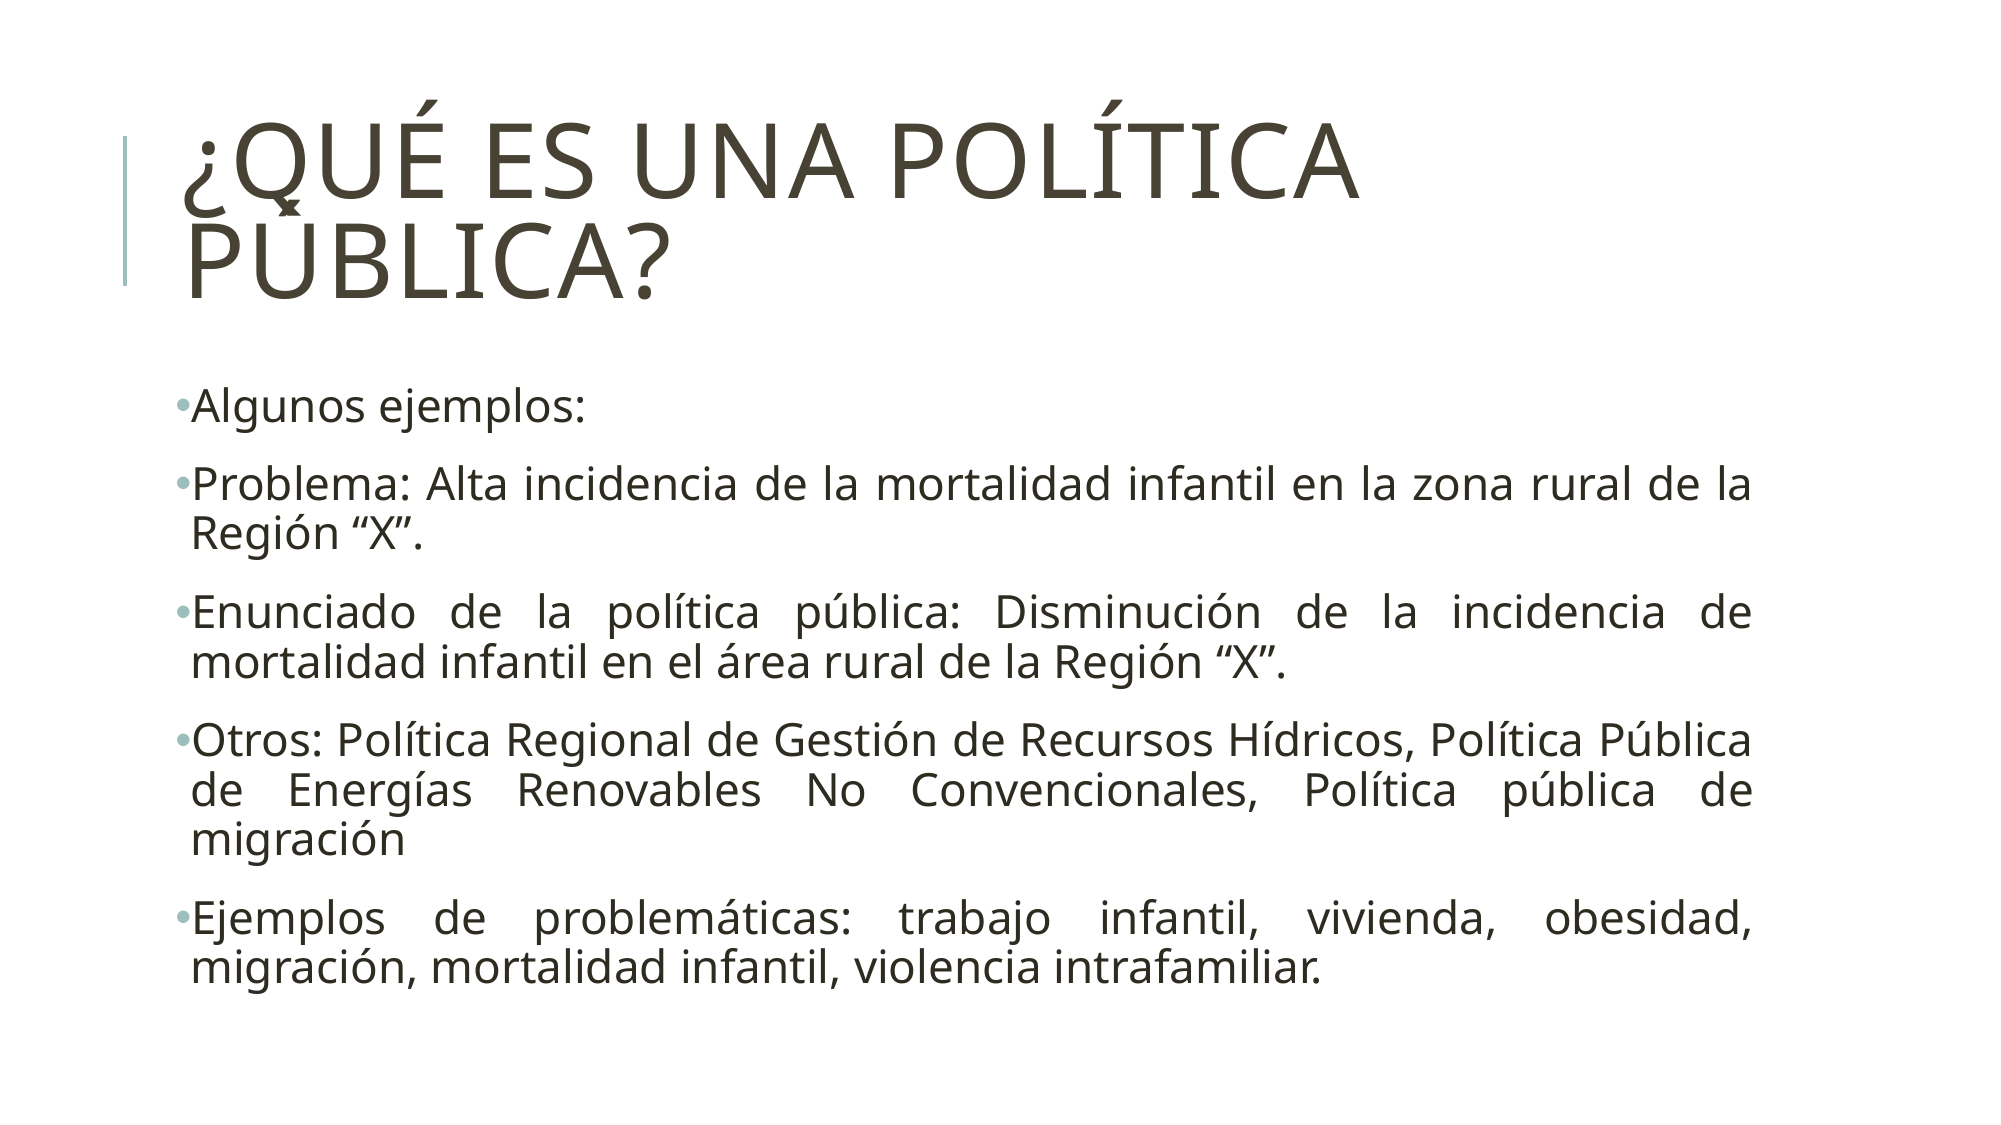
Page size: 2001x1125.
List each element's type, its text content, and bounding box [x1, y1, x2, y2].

title ¿Qué es una política pública? [168, 96, 1763, 342]
list Algunos ejemplos: Problema: Alta incidencia de la mortalidad infantil en la zona rural de la Región “X”. Enunciado de la política pública: Disminución de la incidencia de mortalidad infantil en el área rural de la Región “X”. Otros: Política Regional de Gestión de Recursos Hídricos, Política Pública de Energías Renovables No Convencionales, Política pública de migración Ejemplos de problemáticas: trabajo infantil, vivienda, obesidad, migración, mortalidad infantil, violencia intrafamiliar. [168, 375, 1763, 1035]
